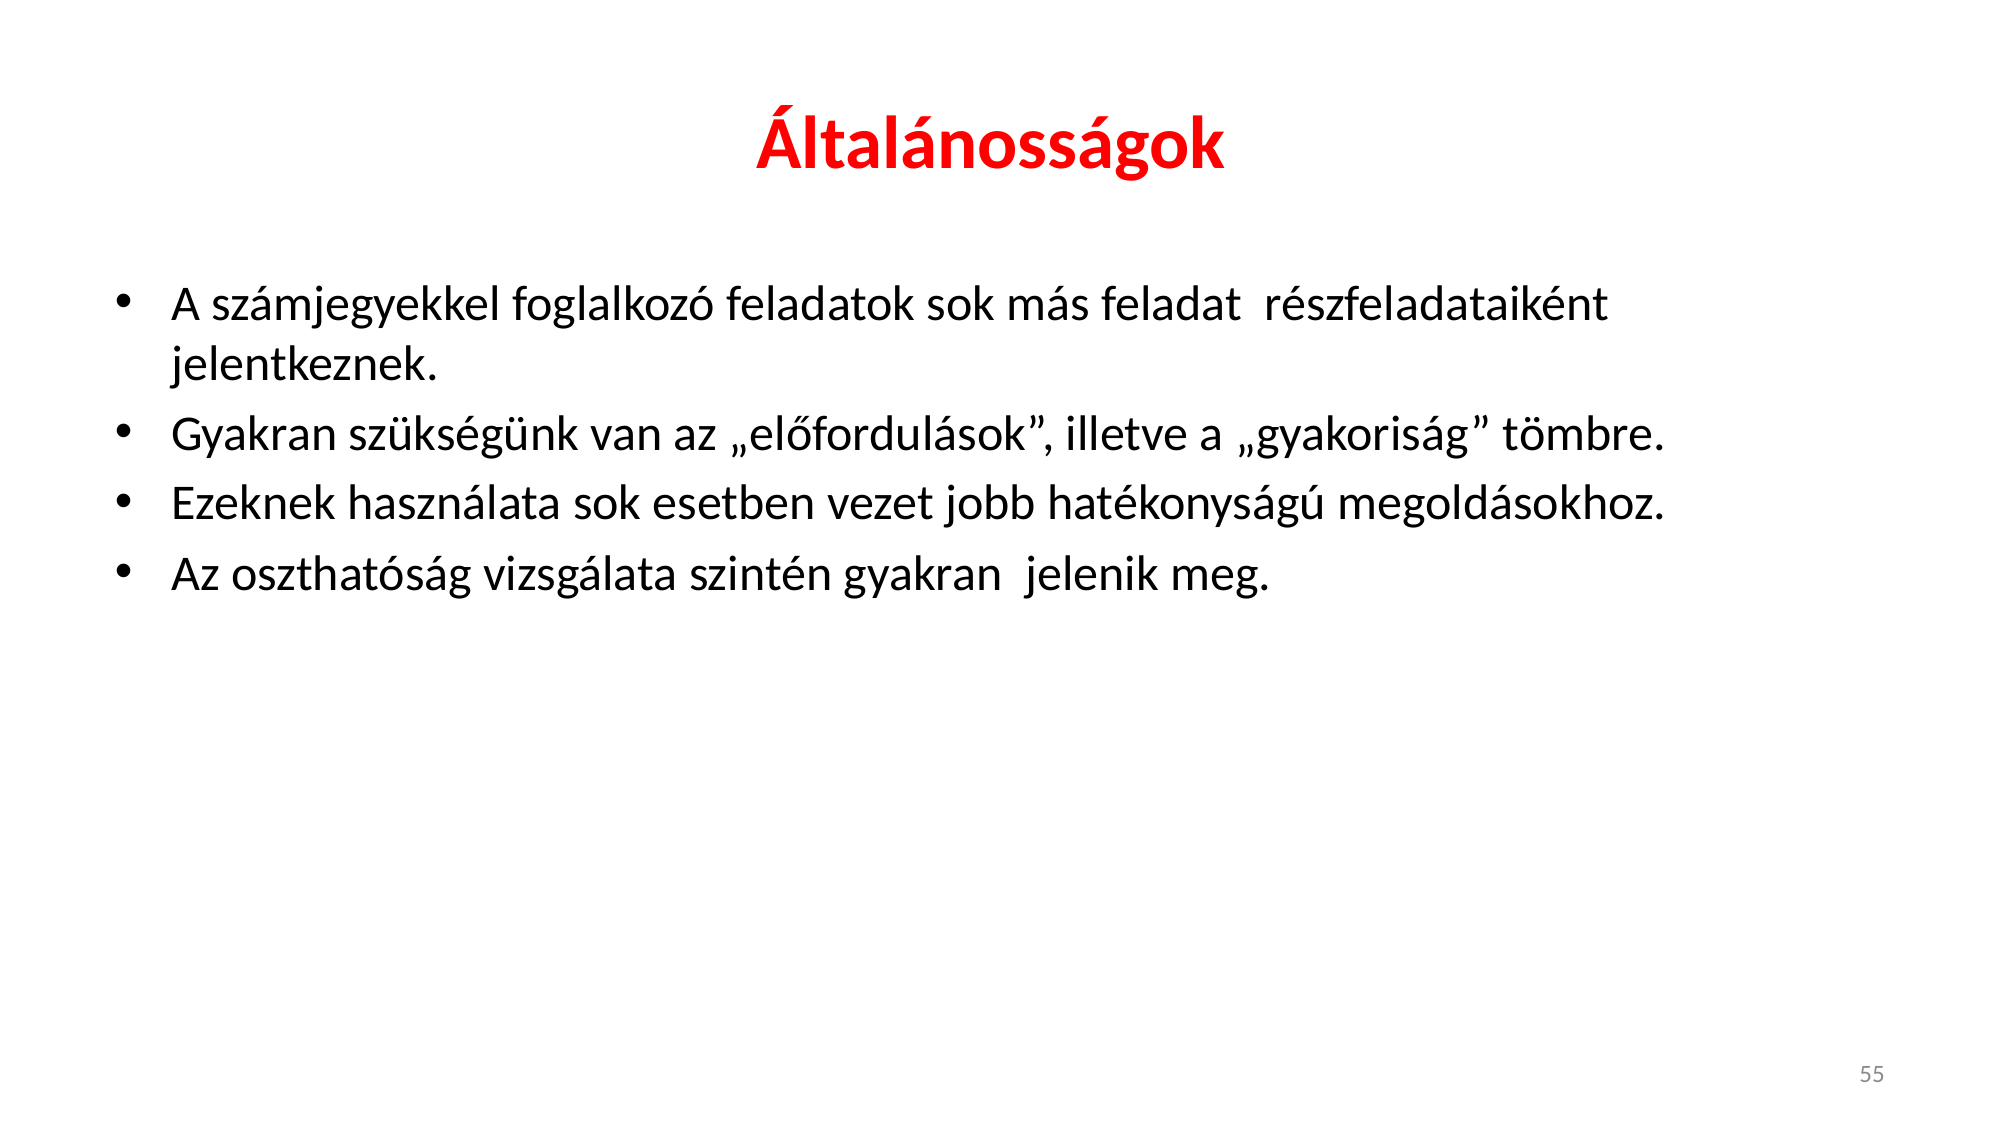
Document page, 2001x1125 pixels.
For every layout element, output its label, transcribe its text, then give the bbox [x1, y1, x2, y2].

list A számjegyekkel foglalkozó feladatok sok más feladat részfeladataiként jelentkeznek. Gyakran szükségünk van az „előfordulások”, illetve a „gyakoriság” tömbre. Ezeknek használata sok esetben vezet jobb hatékonyságú megoldásokhoz. Az oszthatóság vizsgálata szintén gyakran jelenik meg. [99, 262, 1900, 1005]
title Általánosságok [99, 45, 1900, 233]
slide_number 55 [1433, 1042, 1900, 1103]
